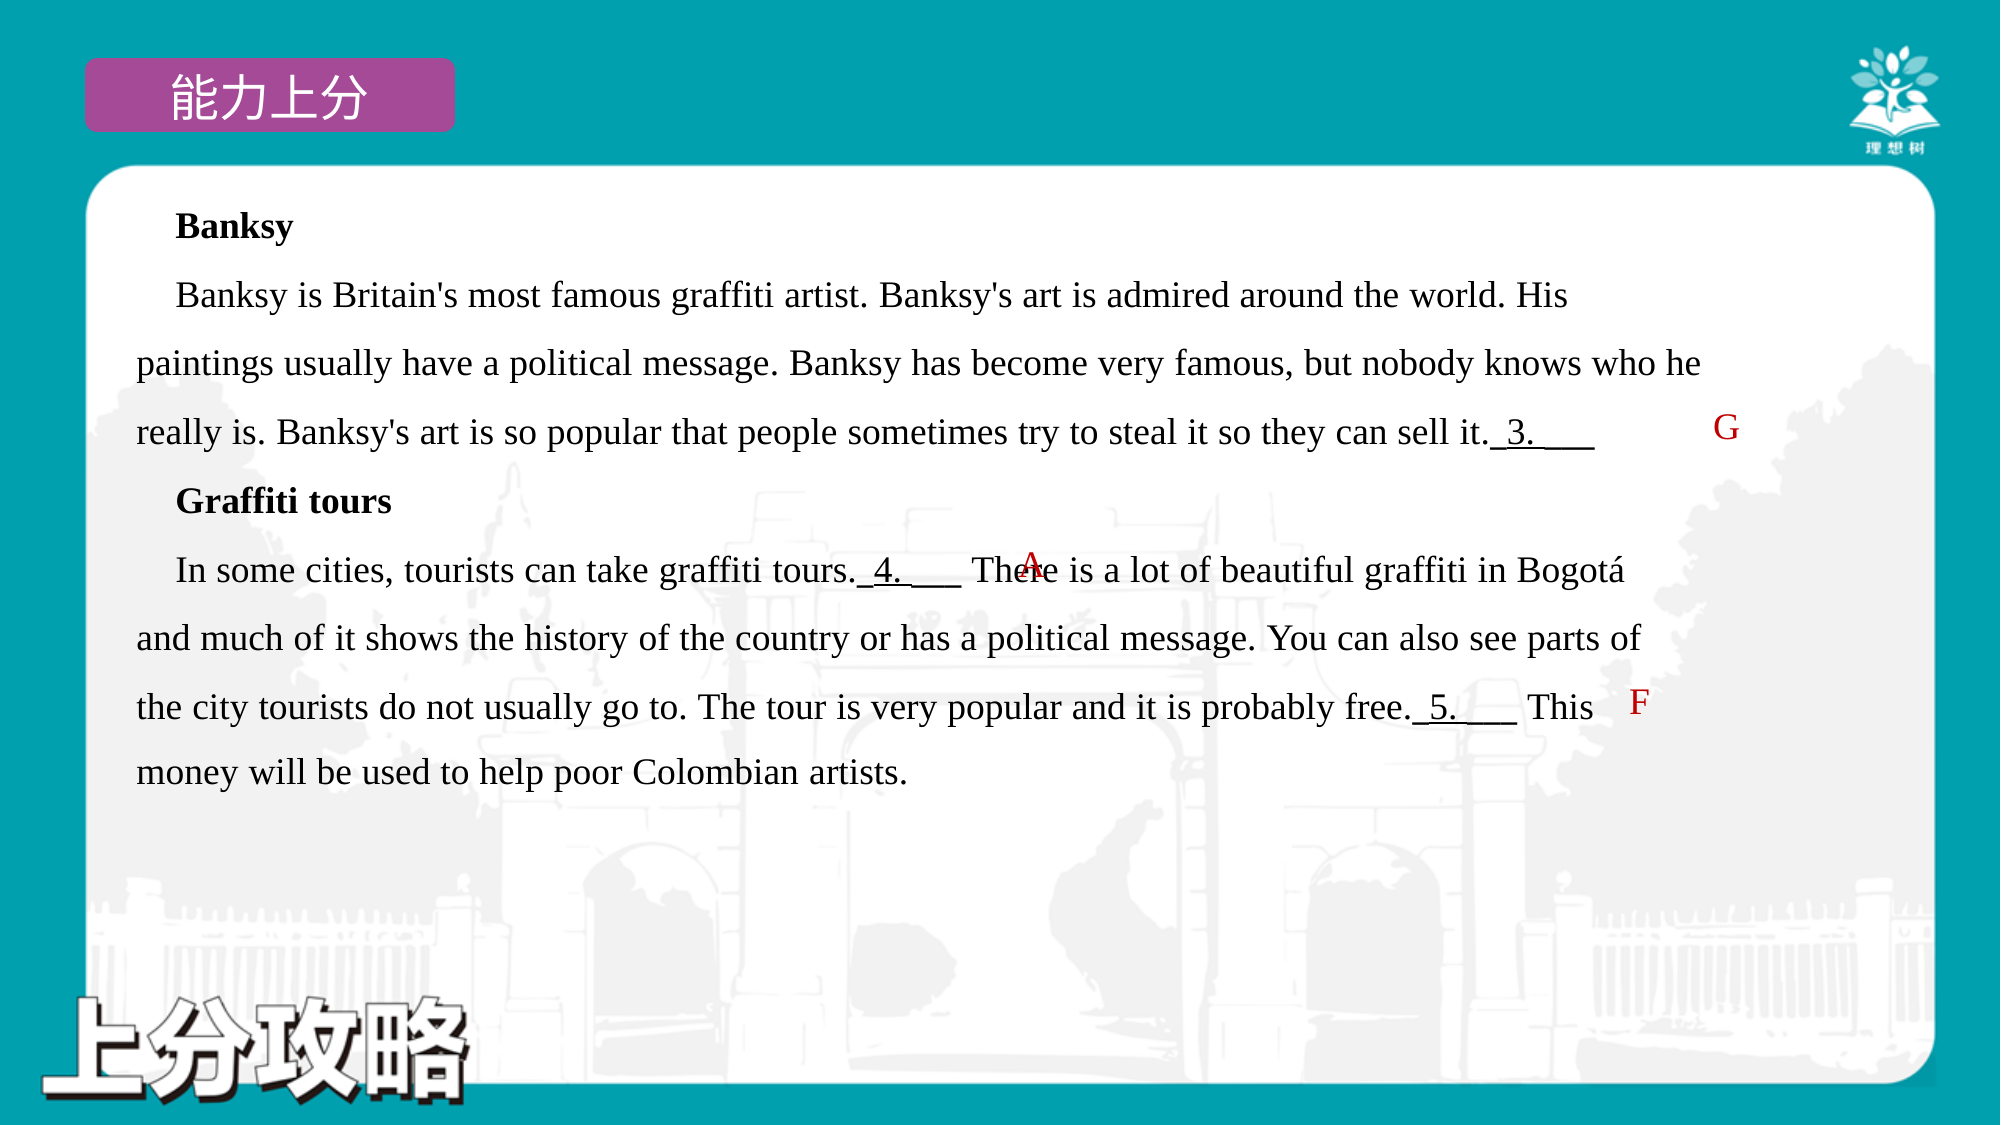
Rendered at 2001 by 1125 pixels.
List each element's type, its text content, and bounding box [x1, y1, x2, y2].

text_box A [1004, 515, 1059, 578]
text_box G [1699, 378, 1754, 440]
text_box F [1615, 653, 1664, 715]
text_box Banksy Banksy is Britain's most famous graffiti artist. Banksy's art is admired around the world. His paintings usually have a political message. Banksy has become very famous, but nobody knows who he really is. Banksy's art is so popular that people sometimes try to steal it so they can sell it._3. ___ Graffiti tours In some cities, tourists can take graffiti tours._4. ___ There is a lot of beautiful graffiti in Bogotá and much of it shows the history of the country or has a political message. You can also see parts of the city tourists do not usually go to. The tour is very popular and it is probably free._5. ___ This money will be used to help poor Colombian artists. [136, 177, 1865, 785]
picture [0, 0, 2000, 1125]
